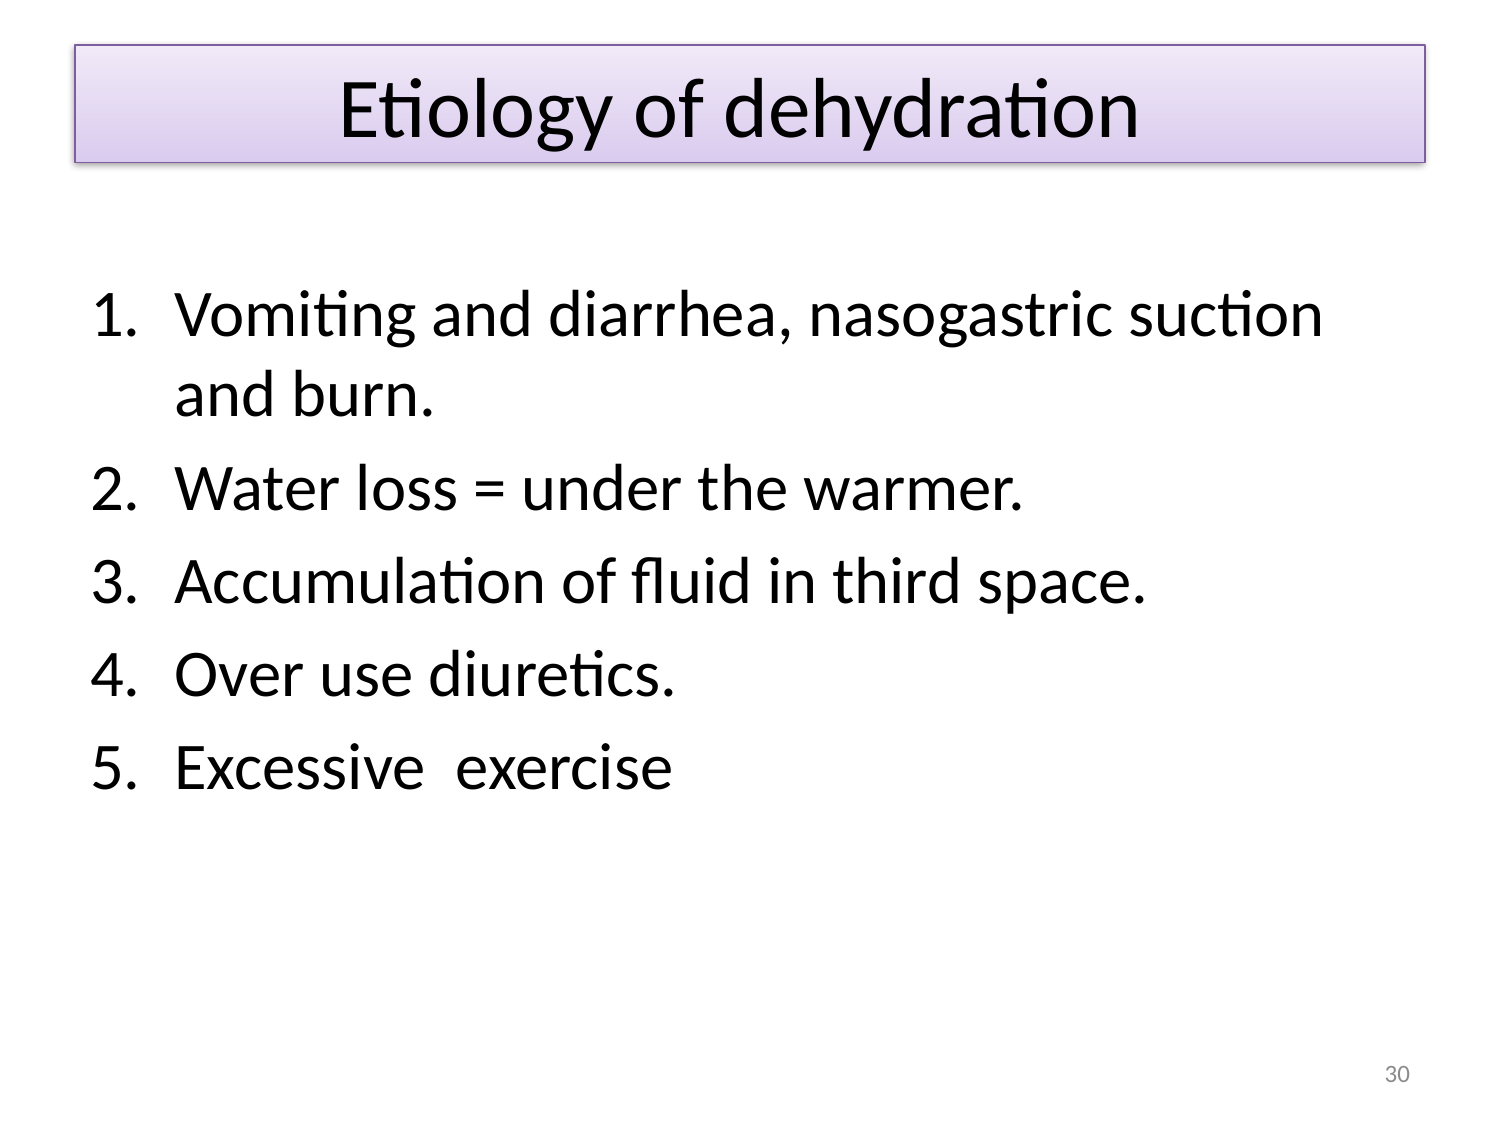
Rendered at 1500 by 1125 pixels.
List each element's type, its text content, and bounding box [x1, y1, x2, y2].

list Vomiting and diarrhea, nasogastric suction and burn. Water loss = under the warmer. Accumulation of fluid in third space. Over use diuretics. Excessive exercise [75, 262, 1425, 1005]
title Etiology of dehydration [74, 44, 1426, 163]
slide_number 30 [1074, 1042, 1425, 1103]
